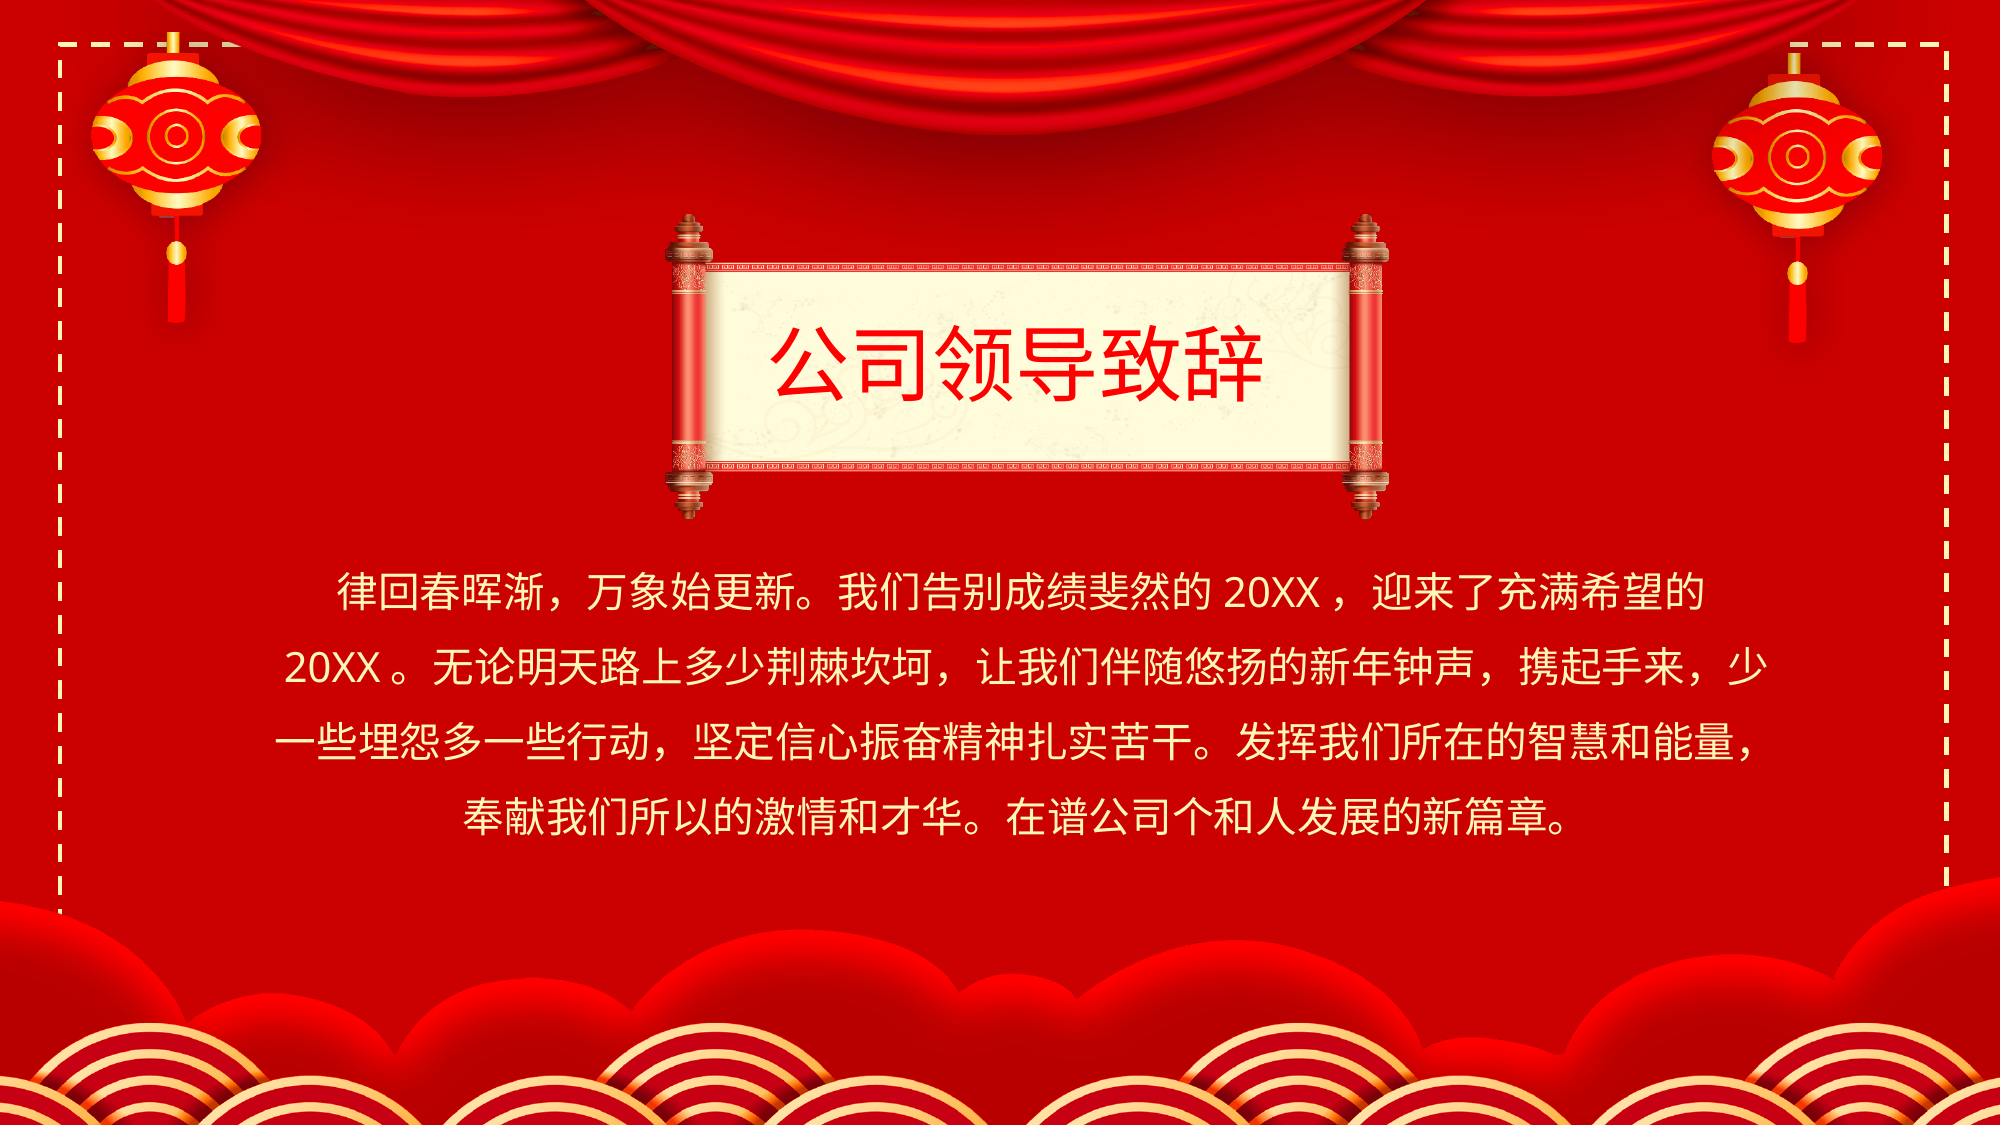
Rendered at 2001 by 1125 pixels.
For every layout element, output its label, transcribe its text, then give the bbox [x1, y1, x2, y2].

picture [0, 0, 2000, 1125]
text_box 律回春晖渐，万象始更新。我们告别成绩斐然的20XX，迎来了充满希望的20XX。无论明天路上多少荆棘坎坷，让我们伴随悠扬的新年钟声，携起手来，少一些埋怨多一些行动，坚定信心振奋精神扎实苦干。发挥我们所在的智慧和能量，奉献我们所以的激情和才华。在谱公司个和人发展的新篇章。 [252, 533, 1801, 849]
